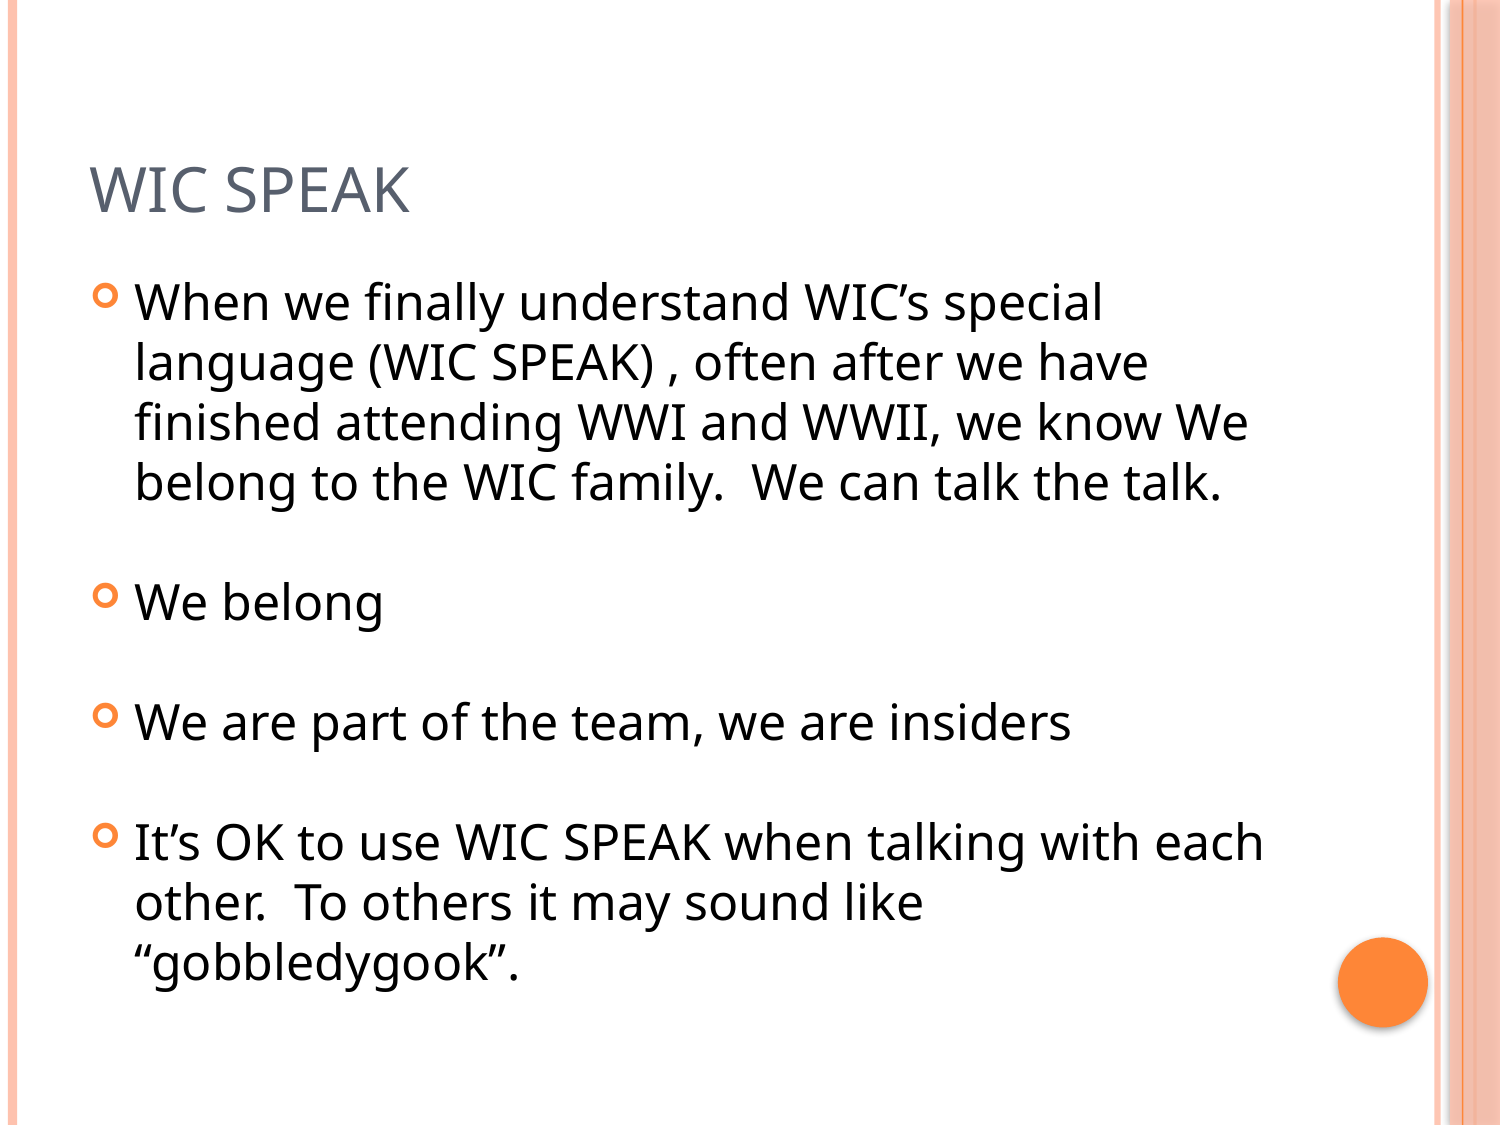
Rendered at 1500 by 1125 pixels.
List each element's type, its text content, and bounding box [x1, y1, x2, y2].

title WIC Speak [75, 45, 1300, 233]
list When we finally understand WIC’s special language (WIC SPEAK) , often after we have finished attending WWI and WWII, we know We belong to the WIC family. We can talk the talk. We belong We are part of the team, we are insiders It’s OK to use WIC SPEAK when talking with each other. To others it may sound like “gobbledygook”. [75, 262, 1300, 1062]
